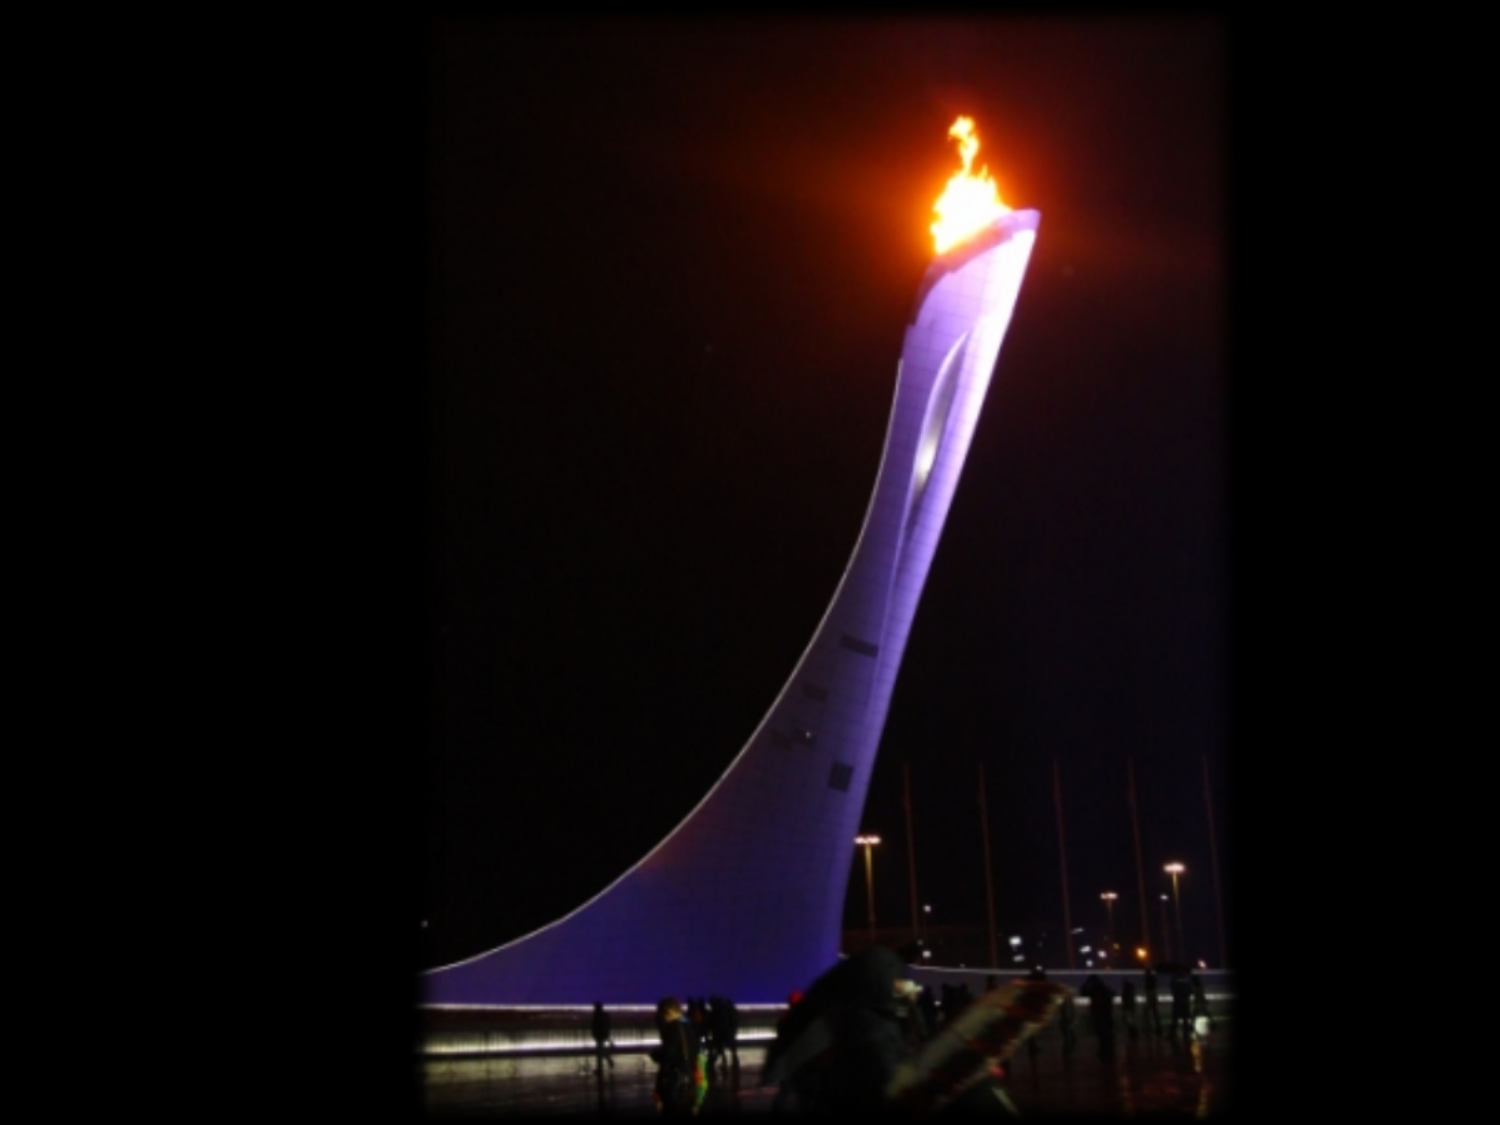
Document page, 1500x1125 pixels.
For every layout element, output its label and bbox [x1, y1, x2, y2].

picture [409, 0, 1243, 1125]
